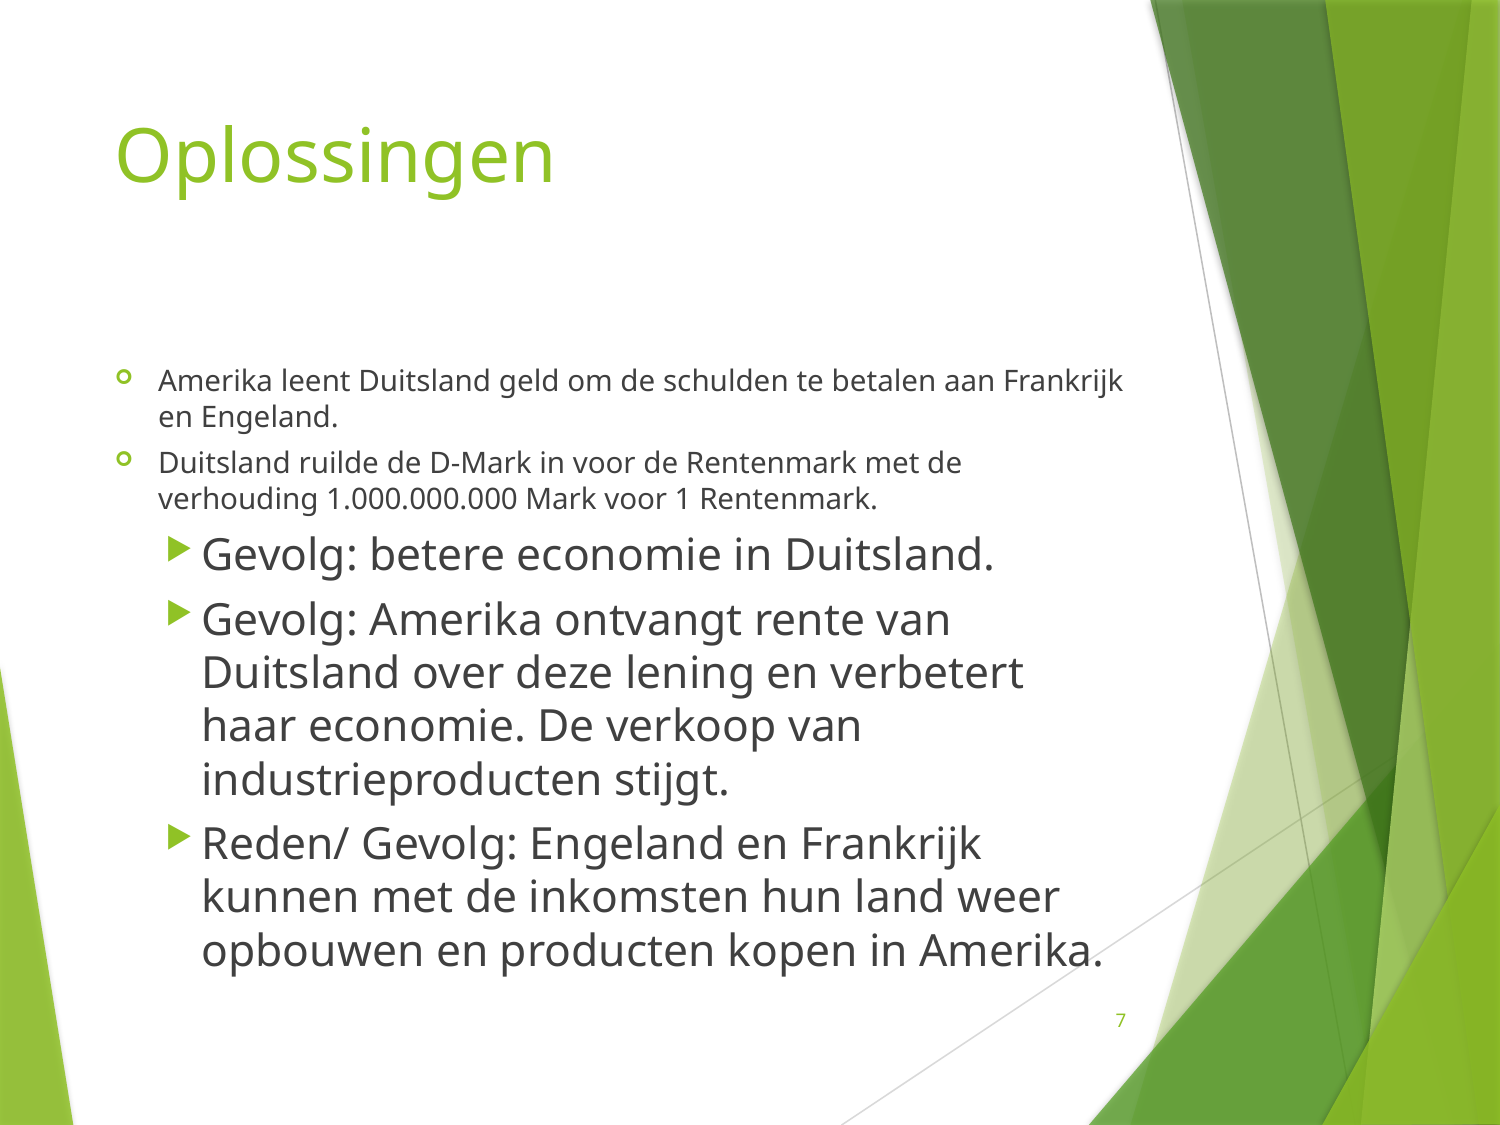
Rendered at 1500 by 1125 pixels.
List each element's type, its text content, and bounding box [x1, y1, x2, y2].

title Oplossingen [99, 99, 1142, 317]
list Amerika leent Duitsland geld om de schulden te betalen aan Frankrijk en Engeland. Duitsland ruilde de D-Mark in voor de Rentenmark met de verhouding 1.000.000.000 Mark voor 1 Rentenmark. Gevolg: betere economie in Duitsland. Gevolg: Amerika ontvangt rente van Duitsland over deze lening en verbetert haar economie. De verkoop van industrieproducten stijgt. Reden/ Gevolg: Engeland en Frankrijk kunnen met de inkomsten hun land weer opbouwen en producten kopen in Amerika. [99, 354, 1142, 992]
slide_number 7 [1057, 991, 1142, 1051]
